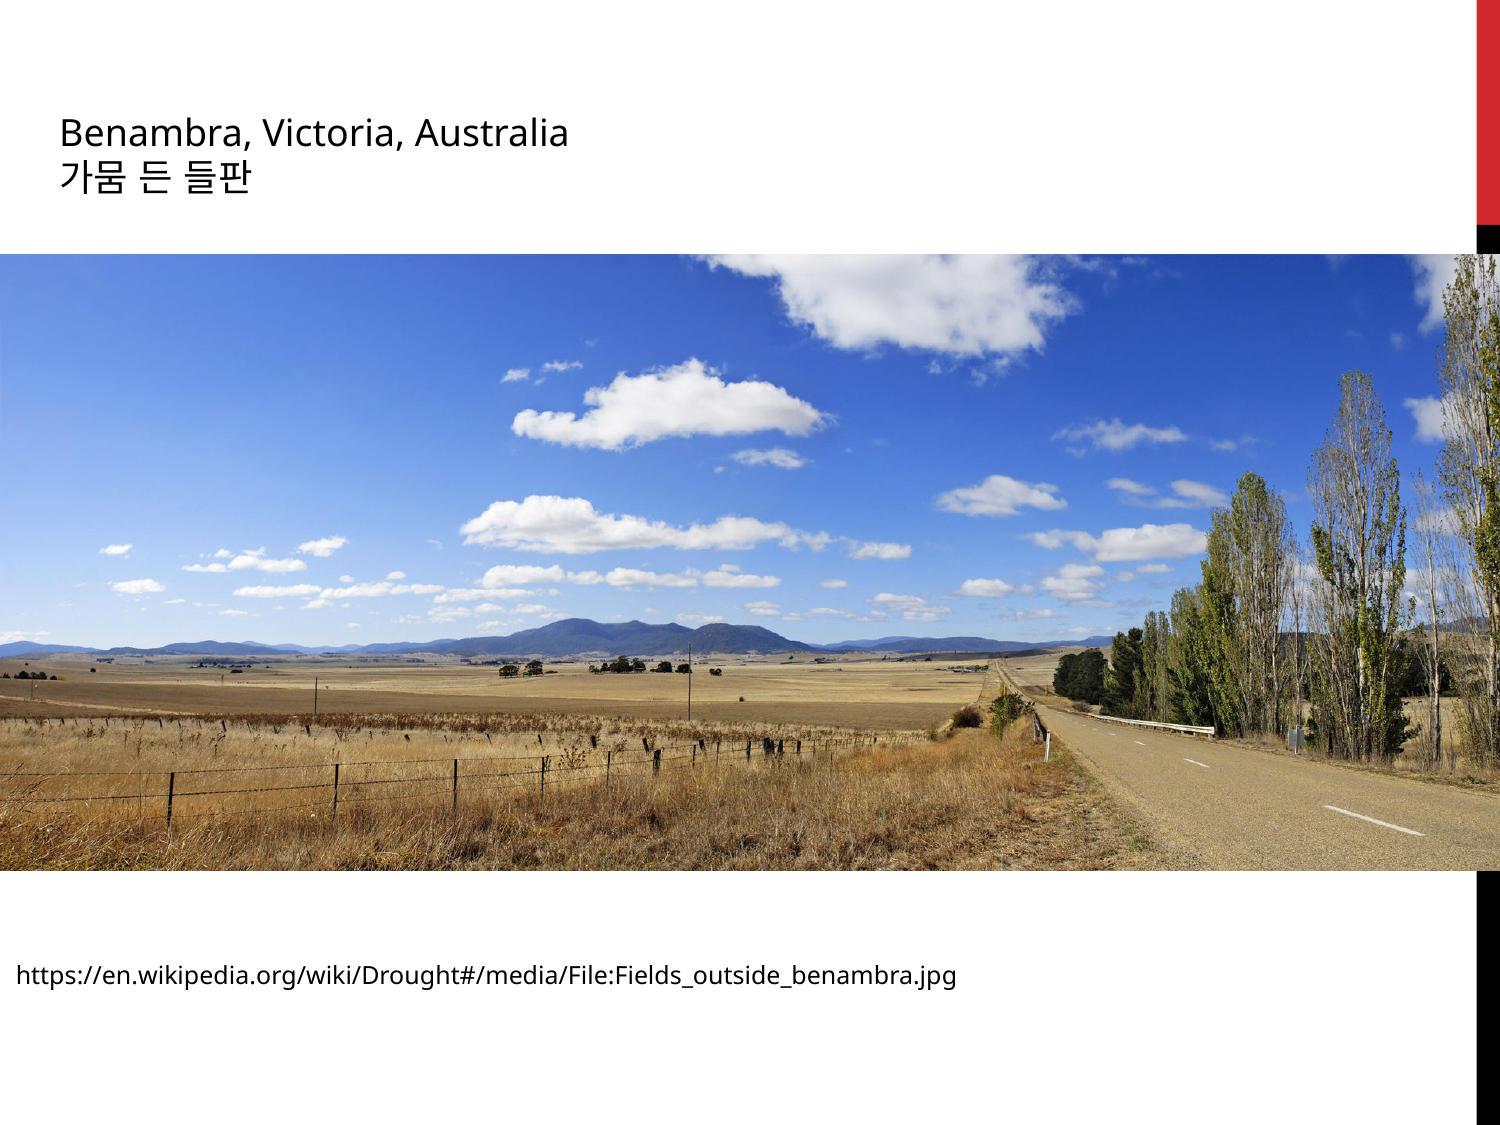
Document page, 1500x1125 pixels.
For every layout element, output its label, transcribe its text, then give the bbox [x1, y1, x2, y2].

text_box Benambra, Victoria, Australia 가뭄 든 들판 [44, 101, 585, 207]
picture [0, 254, 1500, 871]
text_box https://en.wikipedia.org/wiki/Drought#/media/File:Fields_outside_benambra.jpg [1, 952, 1306, 997]
